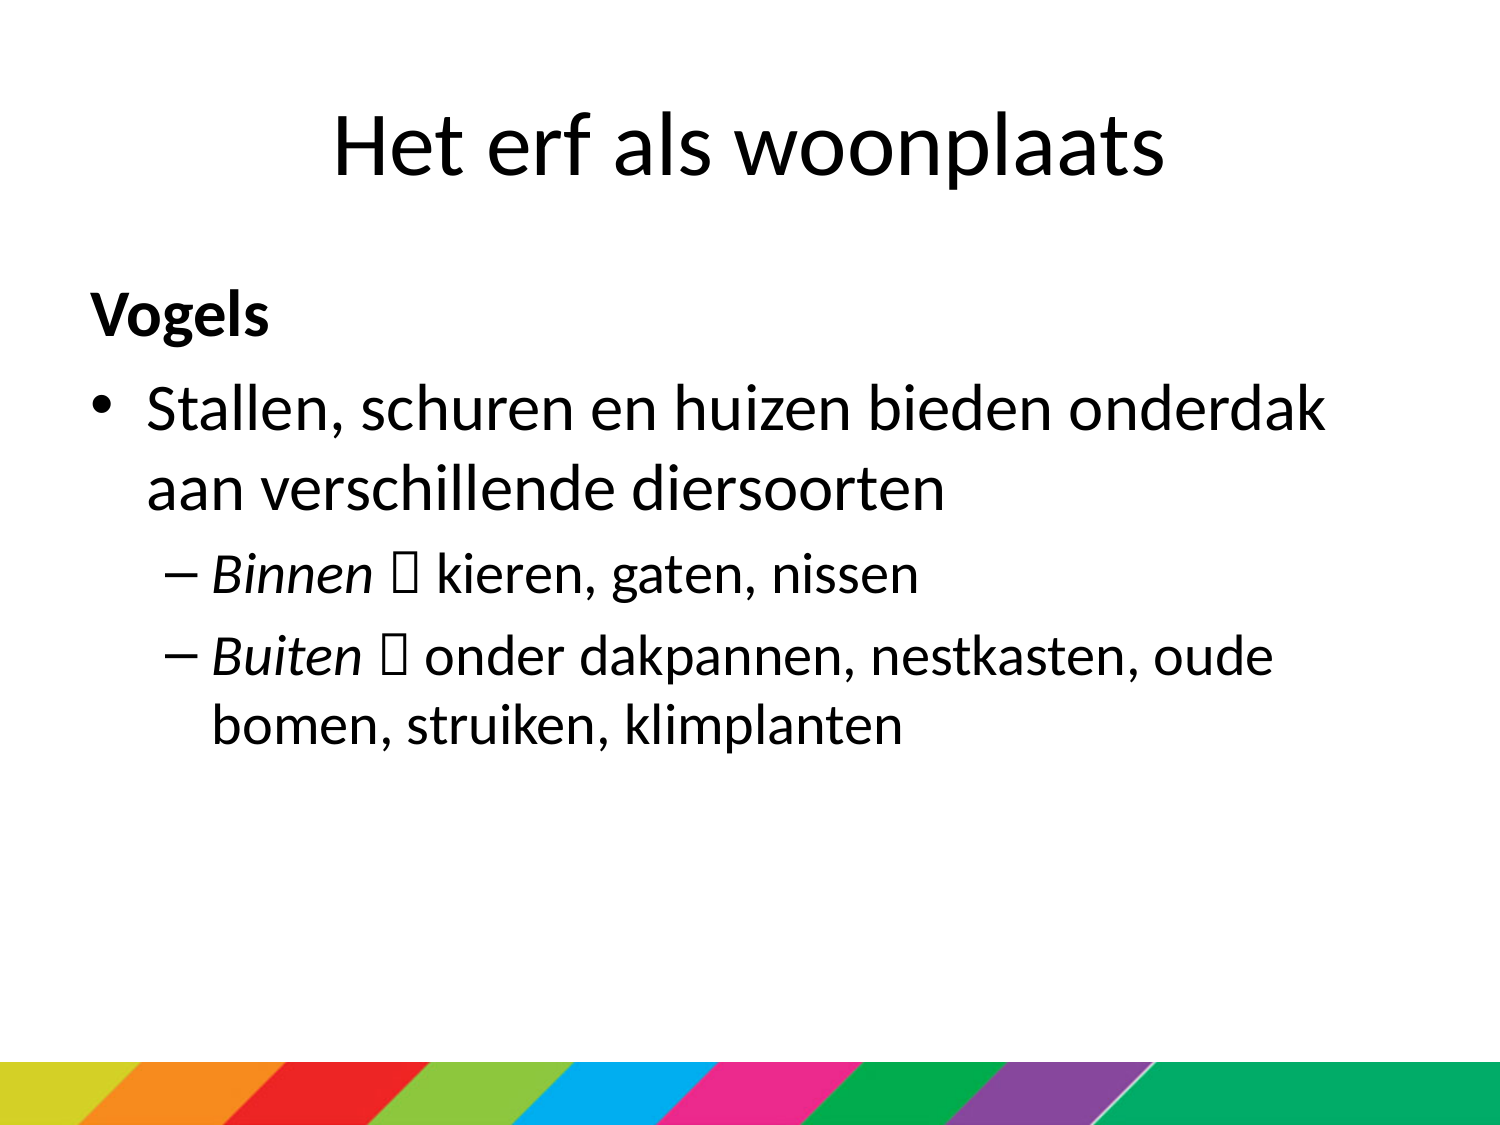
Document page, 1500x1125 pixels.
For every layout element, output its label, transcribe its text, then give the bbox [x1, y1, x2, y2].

picture [656, 1062, 1500, 1125]
list Vogels Stallen, schuren en huizen bieden onderdak aan verschillende diersoorten Binnen  kieren, gaten, nissen Buiten  onder dakpannen, nestkasten, oude bomen, struiken, klimplanten [75, 262, 1425, 1005]
title Het erf als woonplaats [75, 45, 1425, 233]
picture [0, 1062, 574, 1125]
